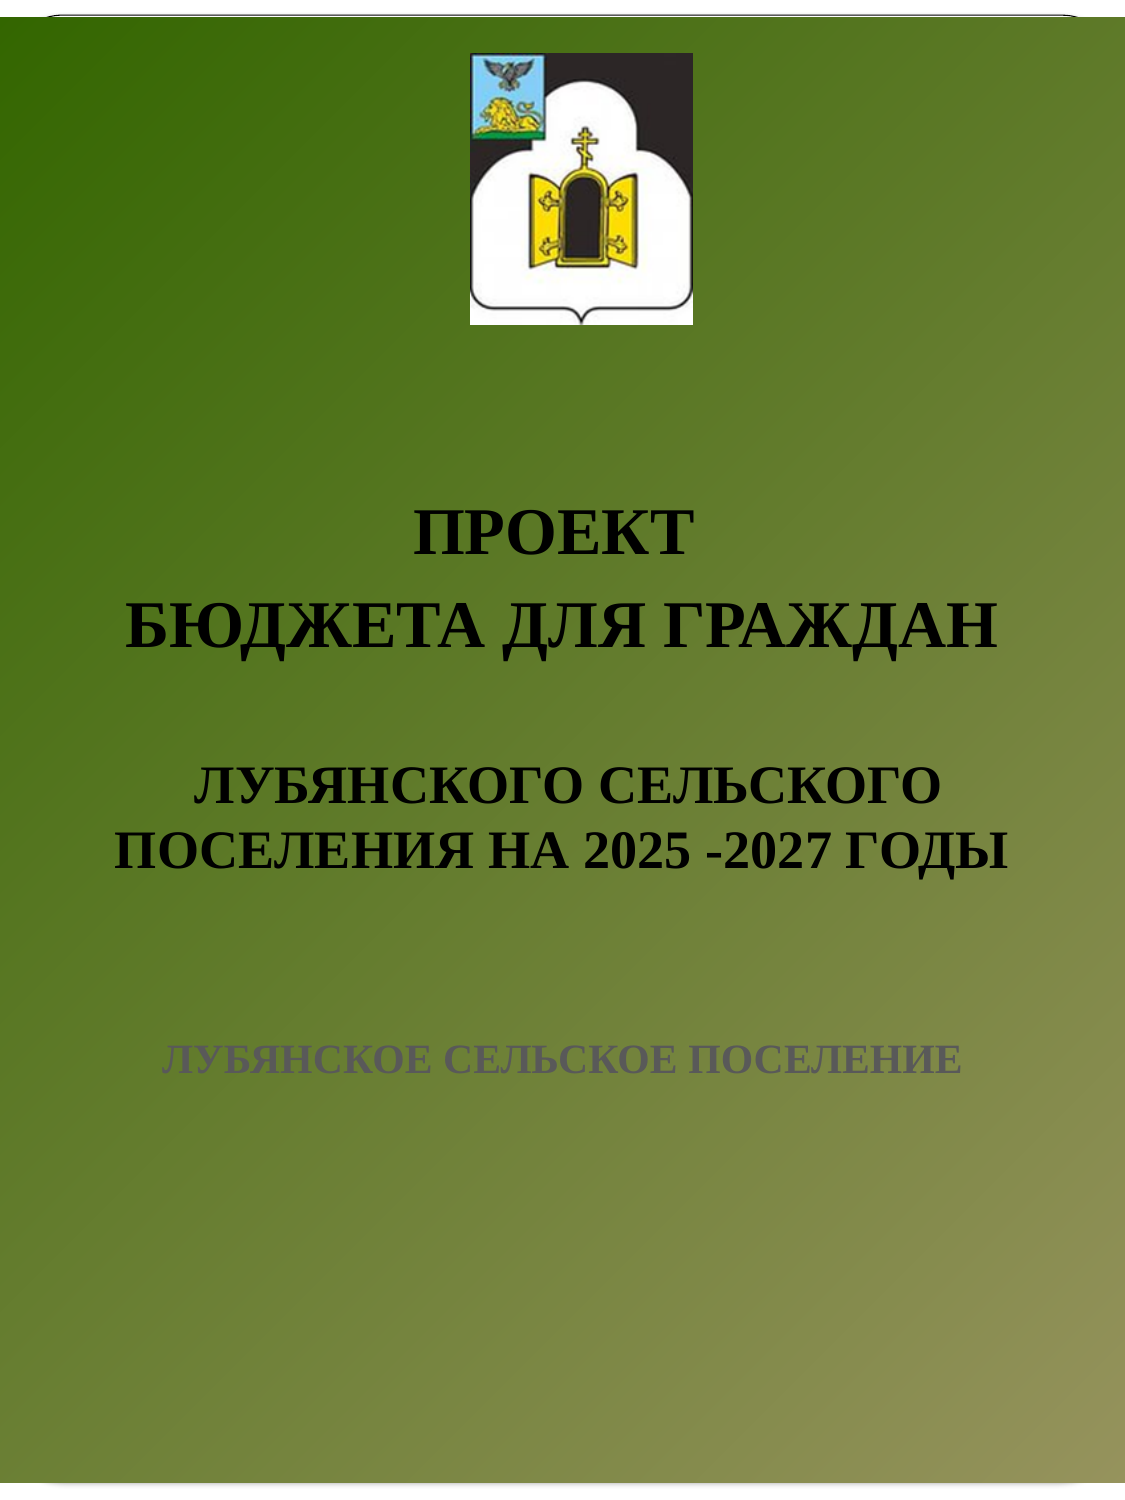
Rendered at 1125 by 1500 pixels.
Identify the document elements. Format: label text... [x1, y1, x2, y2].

list ПРОЕКТ БЮДЖЕТА ДЛЯ ГРАЖДАН ЛУБЯНСКОГО СЕЛЬСКОГО ПОСЕЛЕНИЯ НА 2025 -2027 ГОДЫ ЛУБЯНСКОЕ СЕЛЬСКОЕ ПОСЕЛЕНИЕ [0, 17, 1125, 1483]
picture [470, 52, 693, 326]
